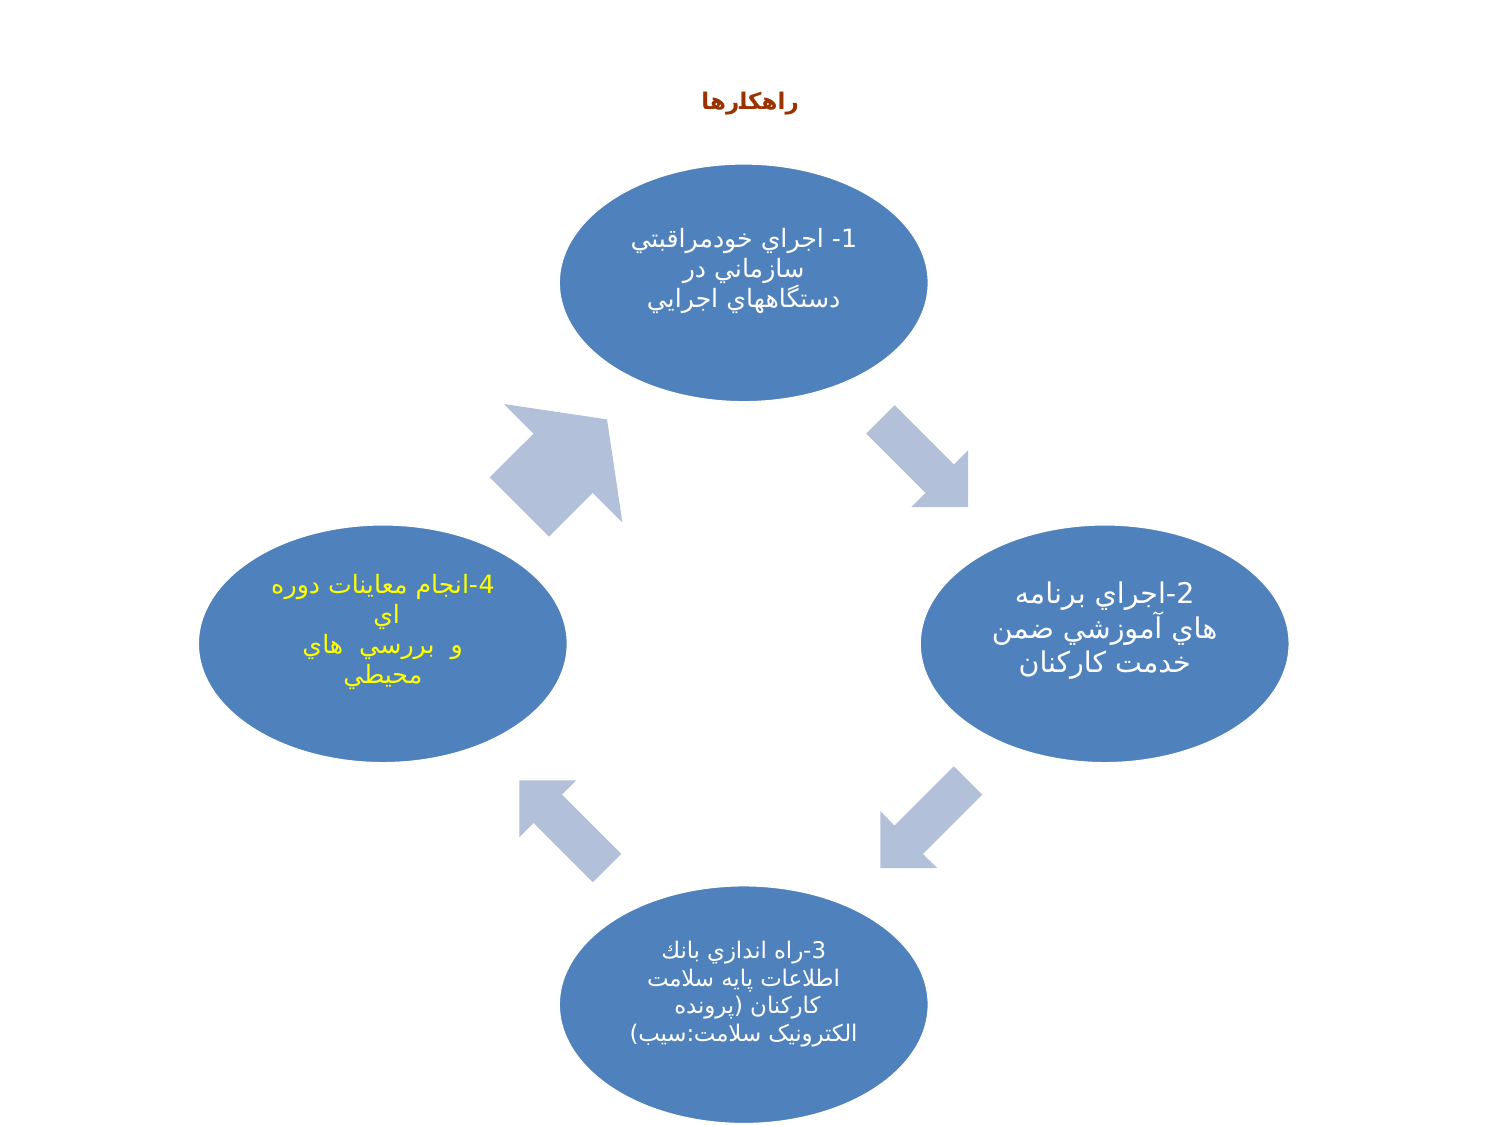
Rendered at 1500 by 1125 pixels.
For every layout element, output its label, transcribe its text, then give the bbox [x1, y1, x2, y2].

title راهكارها [75, 50, 1425, 150]
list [0, 162, 1488, 1125]
